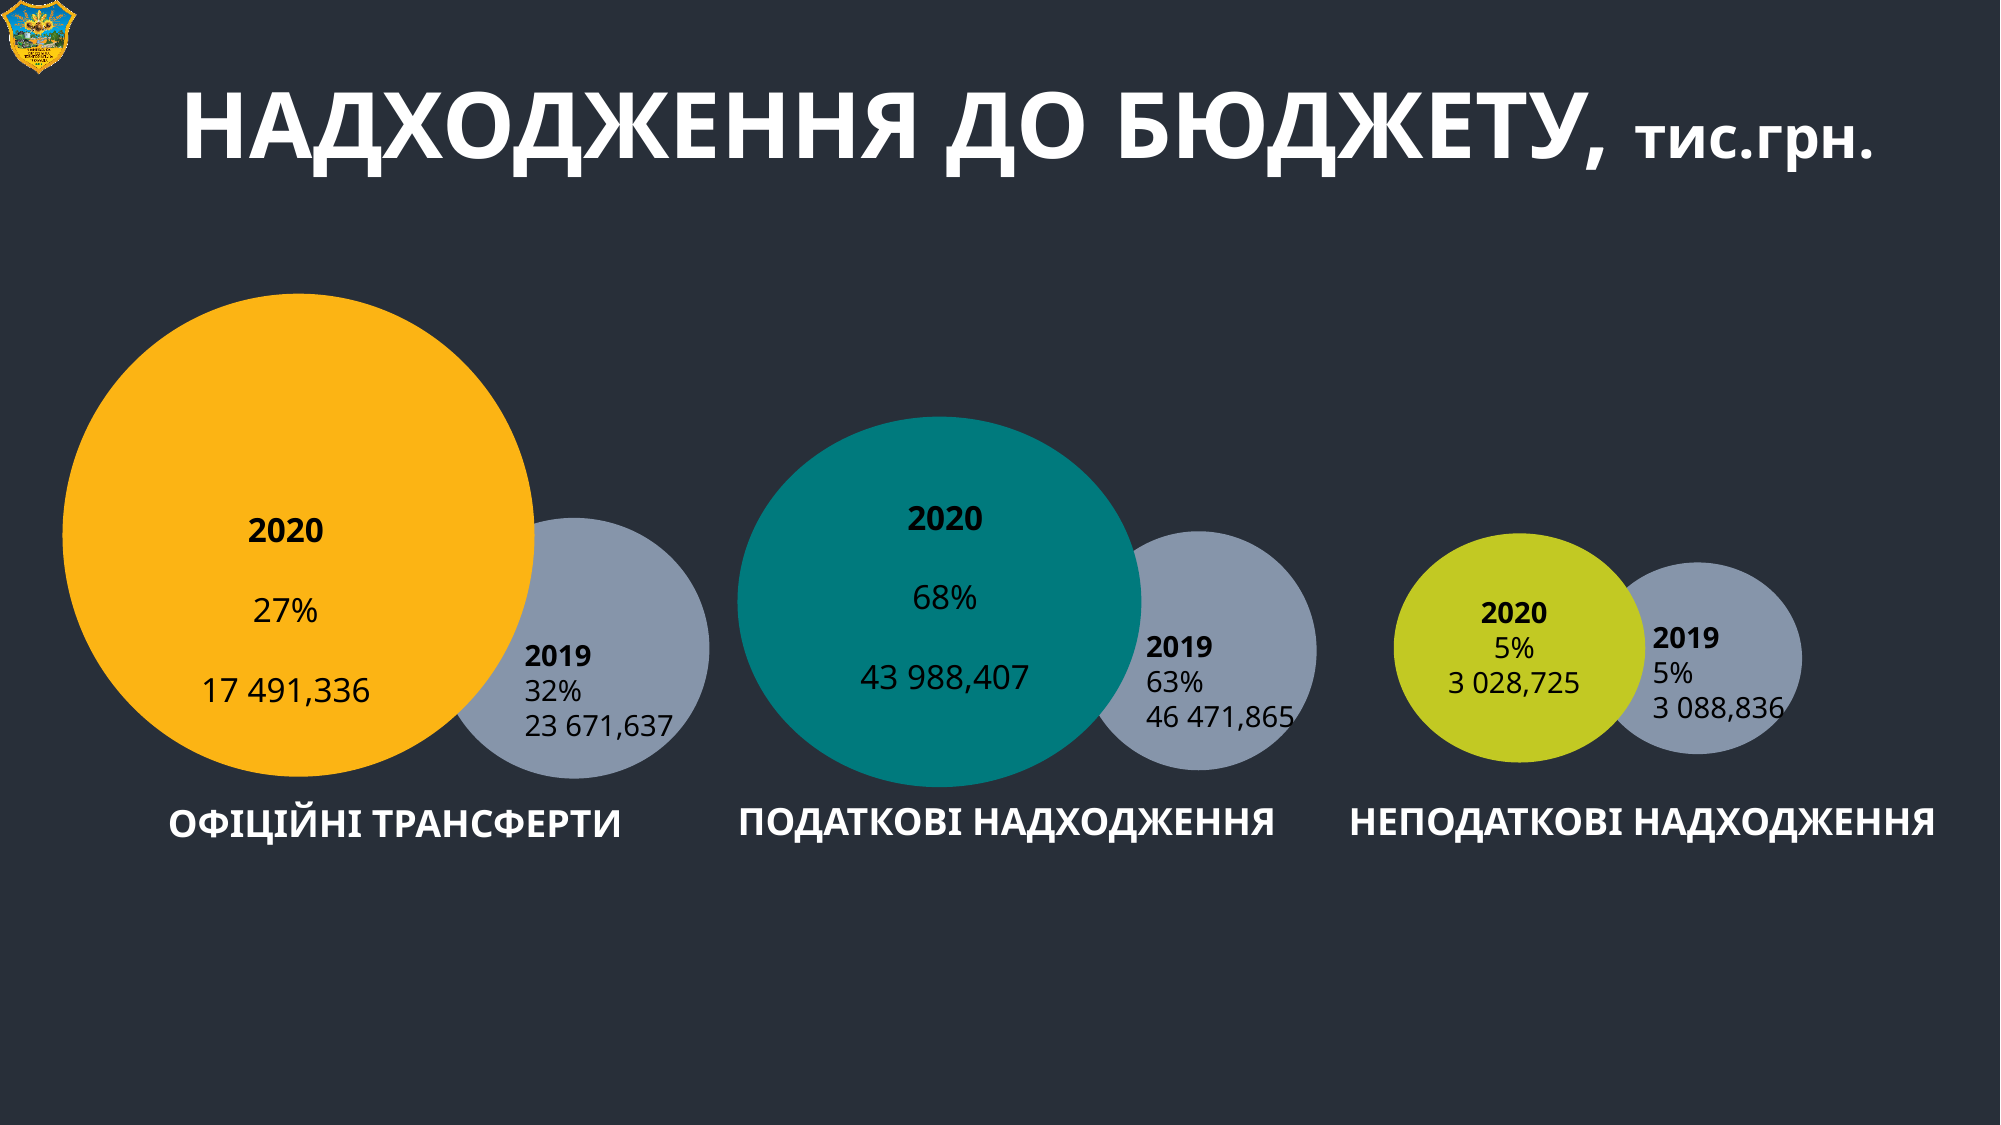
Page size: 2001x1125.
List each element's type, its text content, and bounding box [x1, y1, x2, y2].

text_box [736, 415, 1143, 727]
text_box [1135, 530, 1314, 620]
text_box 2020 5% 3 028,725 [1418, 586, 1611, 707]
text_box [808, 744, 1071, 789]
text_box НЕПОДАТКОВІ НАДХОДЖЕННЯ [1328, 790, 1958, 851]
text_box НАДХОДЖЕННЯ ДО БЮДЖЕТУ, тис.грн. [138, 59, 1917, 184]
text_box 2019 63% 46 471,865 [1131, 620, 1333, 741]
text_box 2019 32% 23 671,637 [509, 629, 710, 750]
picture [0, 0, 77, 75]
text_box [518, 516, 709, 629]
text_box [1627, 561, 1790, 611]
text_box 2020 27% 17 491,336 [120, 502, 451, 757]
text_box [1617, 692, 1767, 756]
text_box 2020 68% 43 988,407 [789, 489, 1101, 744]
text_box [1101, 666, 1278, 772]
text_box ОФІЦІЙНІ ТРАНСФЕРТИ [121, 792, 669, 853]
text_box [61, 292, 536, 721]
text_box [1392, 532, 1640, 764]
text_box [457, 649, 661, 780]
text_box ПОДАТКОВІ НАДХОДЖЕННЯ [661, 790, 1328, 851]
text_box 2019 5% 3 088,836 [1638, 611, 1816, 732]
text_box [202, 757, 395, 778]
